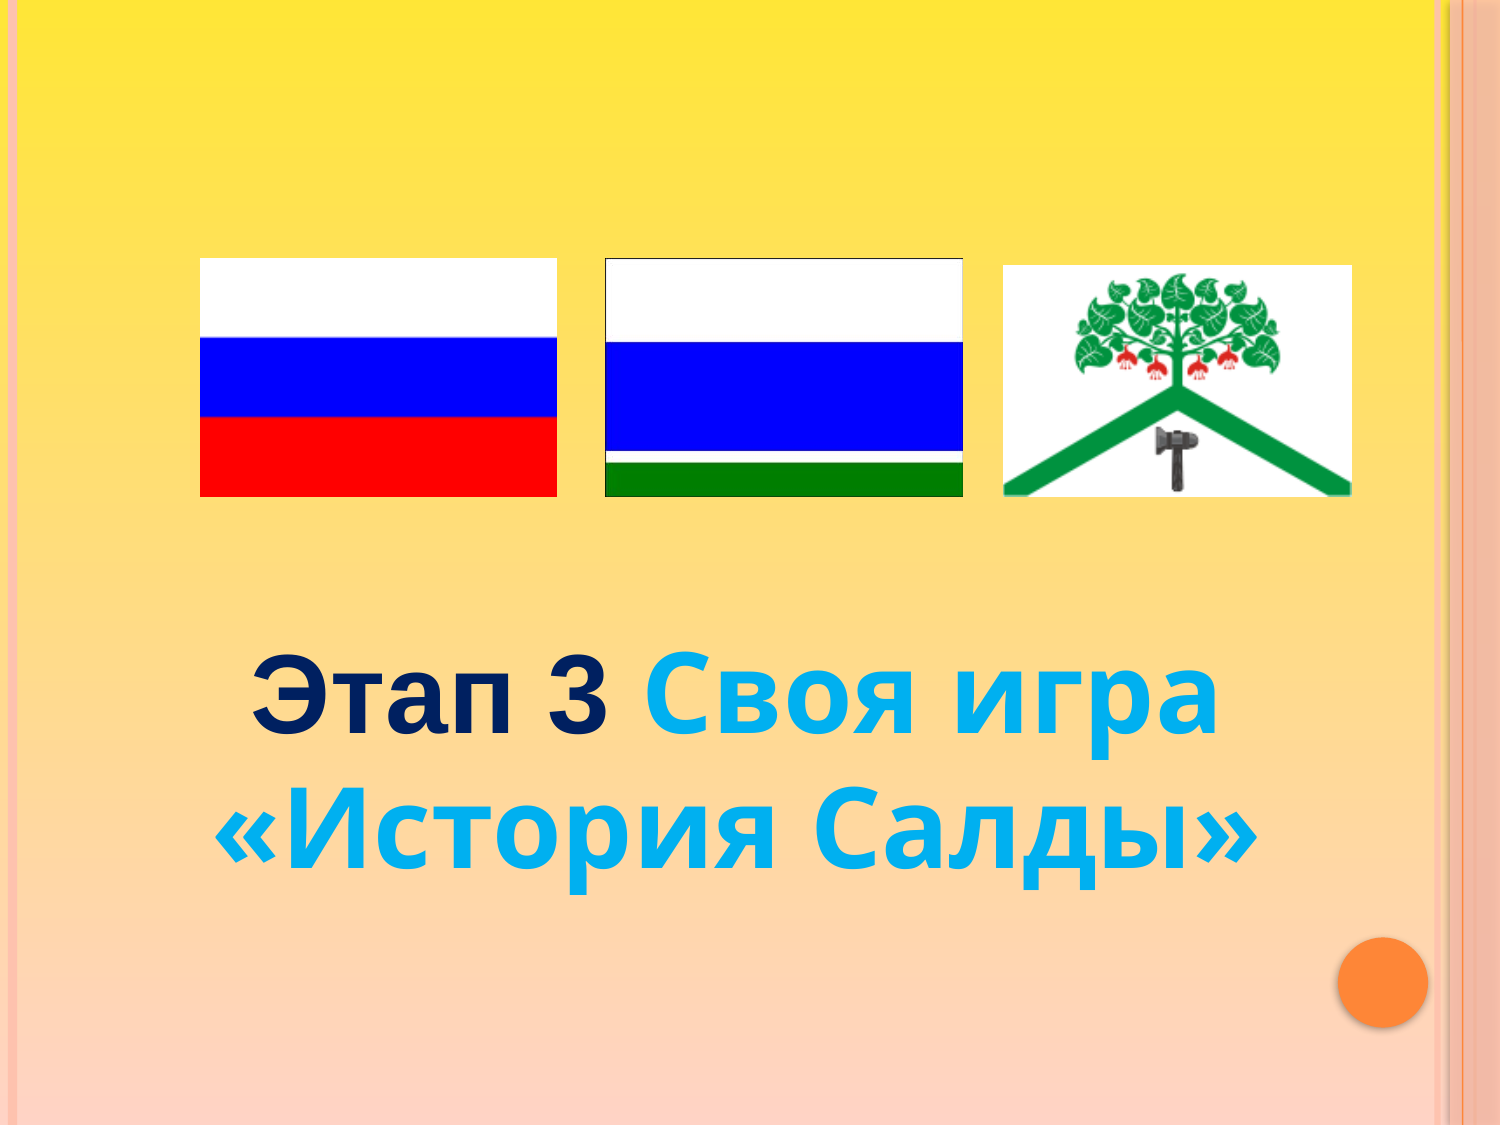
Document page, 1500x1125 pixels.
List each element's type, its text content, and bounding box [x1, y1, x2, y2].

text_box Этап 3 Своя игра «История Салды» [196, 613, 1278, 899]
picture [199, 258, 557, 498]
text_box [93, 246, 1301, 791]
picture [1002, 264, 1352, 498]
picture [604, 258, 963, 498]
text_box [1206, 667, 1500, 1088]
